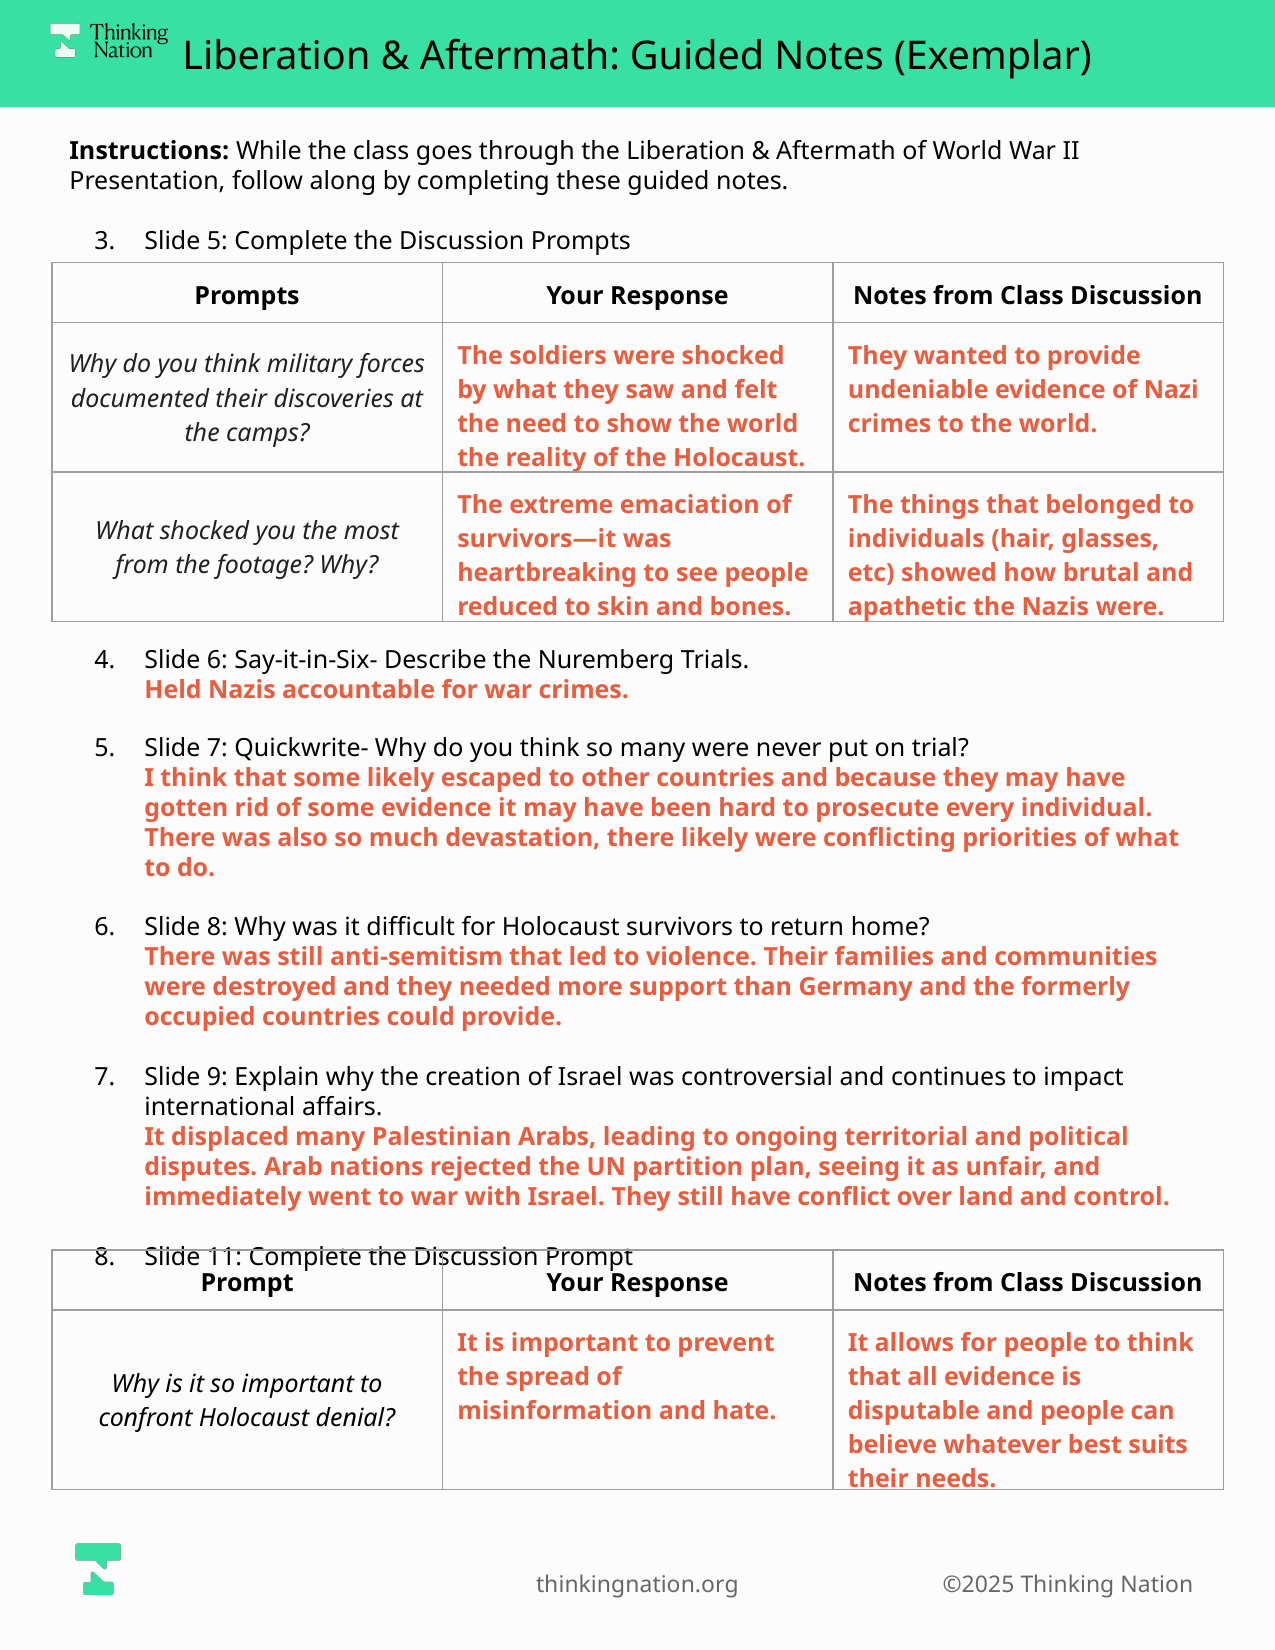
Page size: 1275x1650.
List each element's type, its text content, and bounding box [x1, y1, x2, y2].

table_cell They wanted to provide undeniable evidence of Nazi crimes to the world. [834, 323, 1223, 471]
text_box thinkingnation.org [486, 1553, 789, 1605]
picture [36, 12, 172, 69]
table_header Your Response [443, 1251, 832, 1309]
table_cell Why is it so important to confront Holocaust denial? [53, 1311, 442, 1489]
text_box Instructions: While the class goes through the Liberation & Aftermath of World War II Presentation, follow along by completing these guided notes. Slide 5: Complete the Discussion Prompts Slide 6: Say-it-in-Six- Describe the Nuremberg Trials. Held Nazis accountable for war crimes. Slide 7: Quickwrite- Why do you think so many were never put on trial? I think that some likely escaped to other countries and because they may have gotten rid of some evidence it may have been hard to prosecute every individual. There was also so much devastation, there likely were conflicting priorities of what to do. Slide 8: Why was it difficult for Holocaust survivors to return home? There was still anti-semitism that led to violence. Their families and communities were destroyed and they needed more support than Germany and the formerly occupied countries could provide. Slide 9: Explain why the creation of Israel was controversial and continues to impact international affairs. It displaced many Palestinian Arabs, leading to ongoing territorial and political disputes. Arab nations rejected the UN partition plan, seeing it as unfair, and immediately went to war with Israel. They still have conflict over land and control. Slide 11: Complete the Discussion Prompt [54, 119, 1221, 262]
picture [62, 1533, 134, 1605]
table_cell It allows for people to think that all evidence is disputable and people can believe whatever best suits their needs. [834, 1311, 1223, 1489]
table_header Prompts [53, 263, 442, 322]
table_cell The extreme emaciation of survivors—it was heartbreaking to see people reduced to skin and bones. [443, 473, 832, 621]
table_header Prompt [53, 1251, 442, 1309]
text_box ©2025 Thinking Nation [907, 1553, 1210, 1605]
table_cell The soldiers were shocked by what they saw and felt the need to show the world the reality of the Holocaust. [443, 323, 832, 471]
table_cell What shocked you the most from the footage? Why? [53, 473, 442, 621]
table_cell The things that belonged to individuals (hair, glasses, etc) showed how brutal and apathetic the Nazis were. [834, 473, 1223, 621]
table_header Notes from Class Discussion [834, 263, 1223, 322]
table_header Your Response [443, 263, 832, 322]
text_box Instructions: While the class goes through the Liberation & Aftermath of World War II Presentation, follow along by completing these guided notes. Slide 5: Complete the Discussion Prompts Slide 6: Say-it-in-Six- Describe the Nuremberg Trials. Held Nazis accountable for war crimes. Slide 7: Quickwrite- Why do you think so many were never put on trial? I think that some likely escaped to other countries and because they may have gotten rid of some evidence it may have been hard to prosecute every individual. There was also so much devastation, there likely were conflicting priorities of what to do. Slide 8: Why was it difficult for Holocaust survivors to return home? There was still anti-semitism that led to violence. Their families and communities were destroyed and they needed more support than Germany and the formerly occupied countries could provide. Slide 9: Explain why the creation of Israel was controversial and continues to impact international affairs. It displaced many Palestinian Arabs, leading to ongoing territorial and political disputes. Arab nations rejected the UN partition plan, seeing it as unfair, and immediately went to war with Israel. They still have conflict over land and control. Slide 11: Complete the Discussion Prompt [54, 622, 1221, 1249]
text_box Liberation & Aftermath: Guided Notes (Exemplar) [0, 0, 1275, 108]
table_header Notes from Class Discussion [834, 1251, 1223, 1309]
table_cell It is important to prevent the spread of misinformation and hate. [443, 1311, 832, 1489]
table_cell Why do you think military forces documented their discoveries at the camps? [53, 323, 442, 471]
